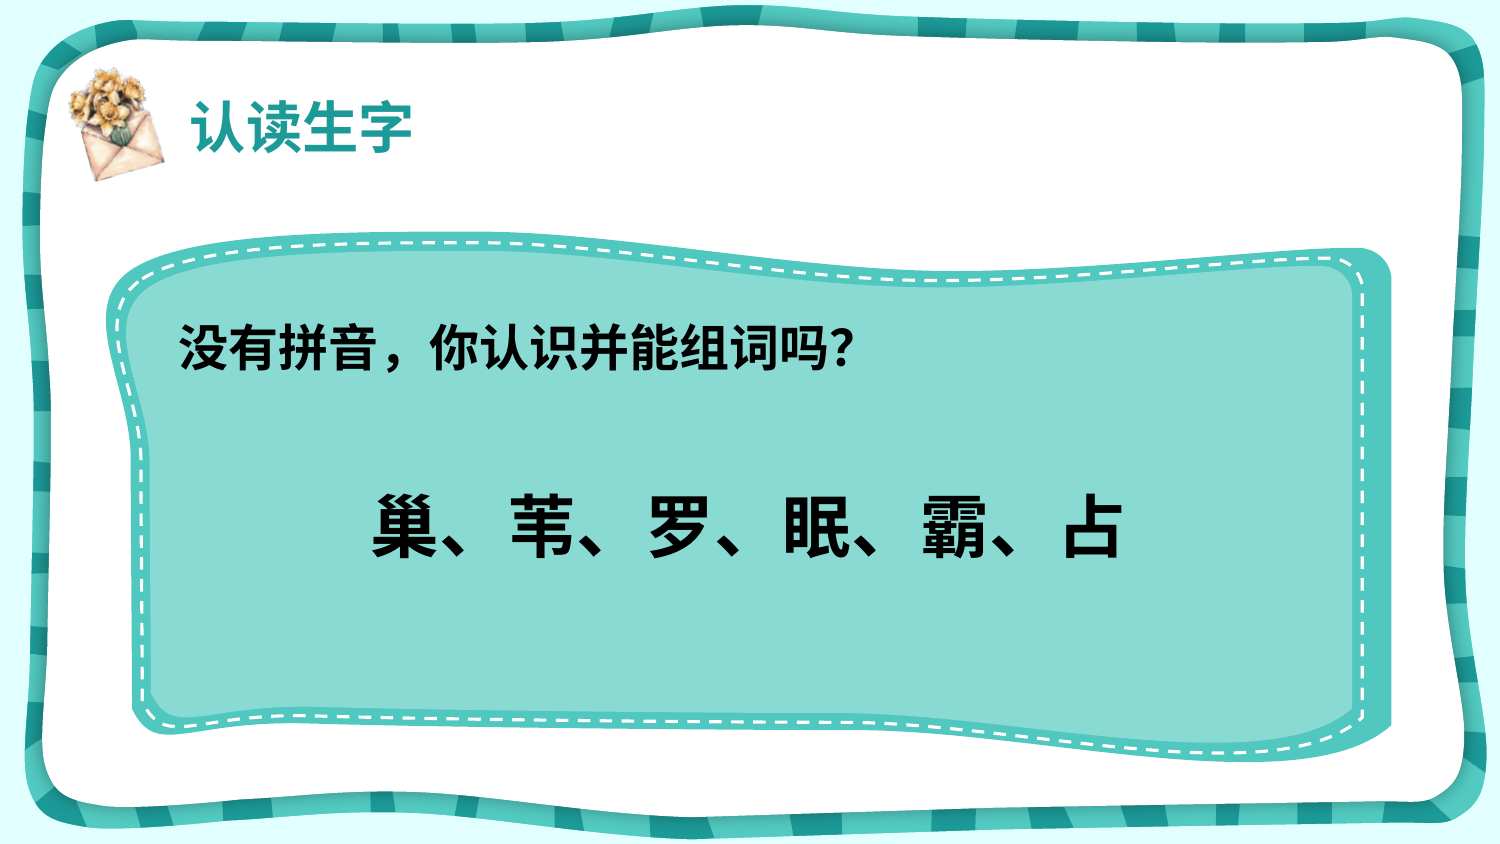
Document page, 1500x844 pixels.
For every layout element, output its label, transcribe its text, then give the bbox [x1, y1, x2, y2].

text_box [105, 231, 1392, 763]
picture [31, 15, 172, 188]
text_box 认读生字 [172, 86, 443, 166]
